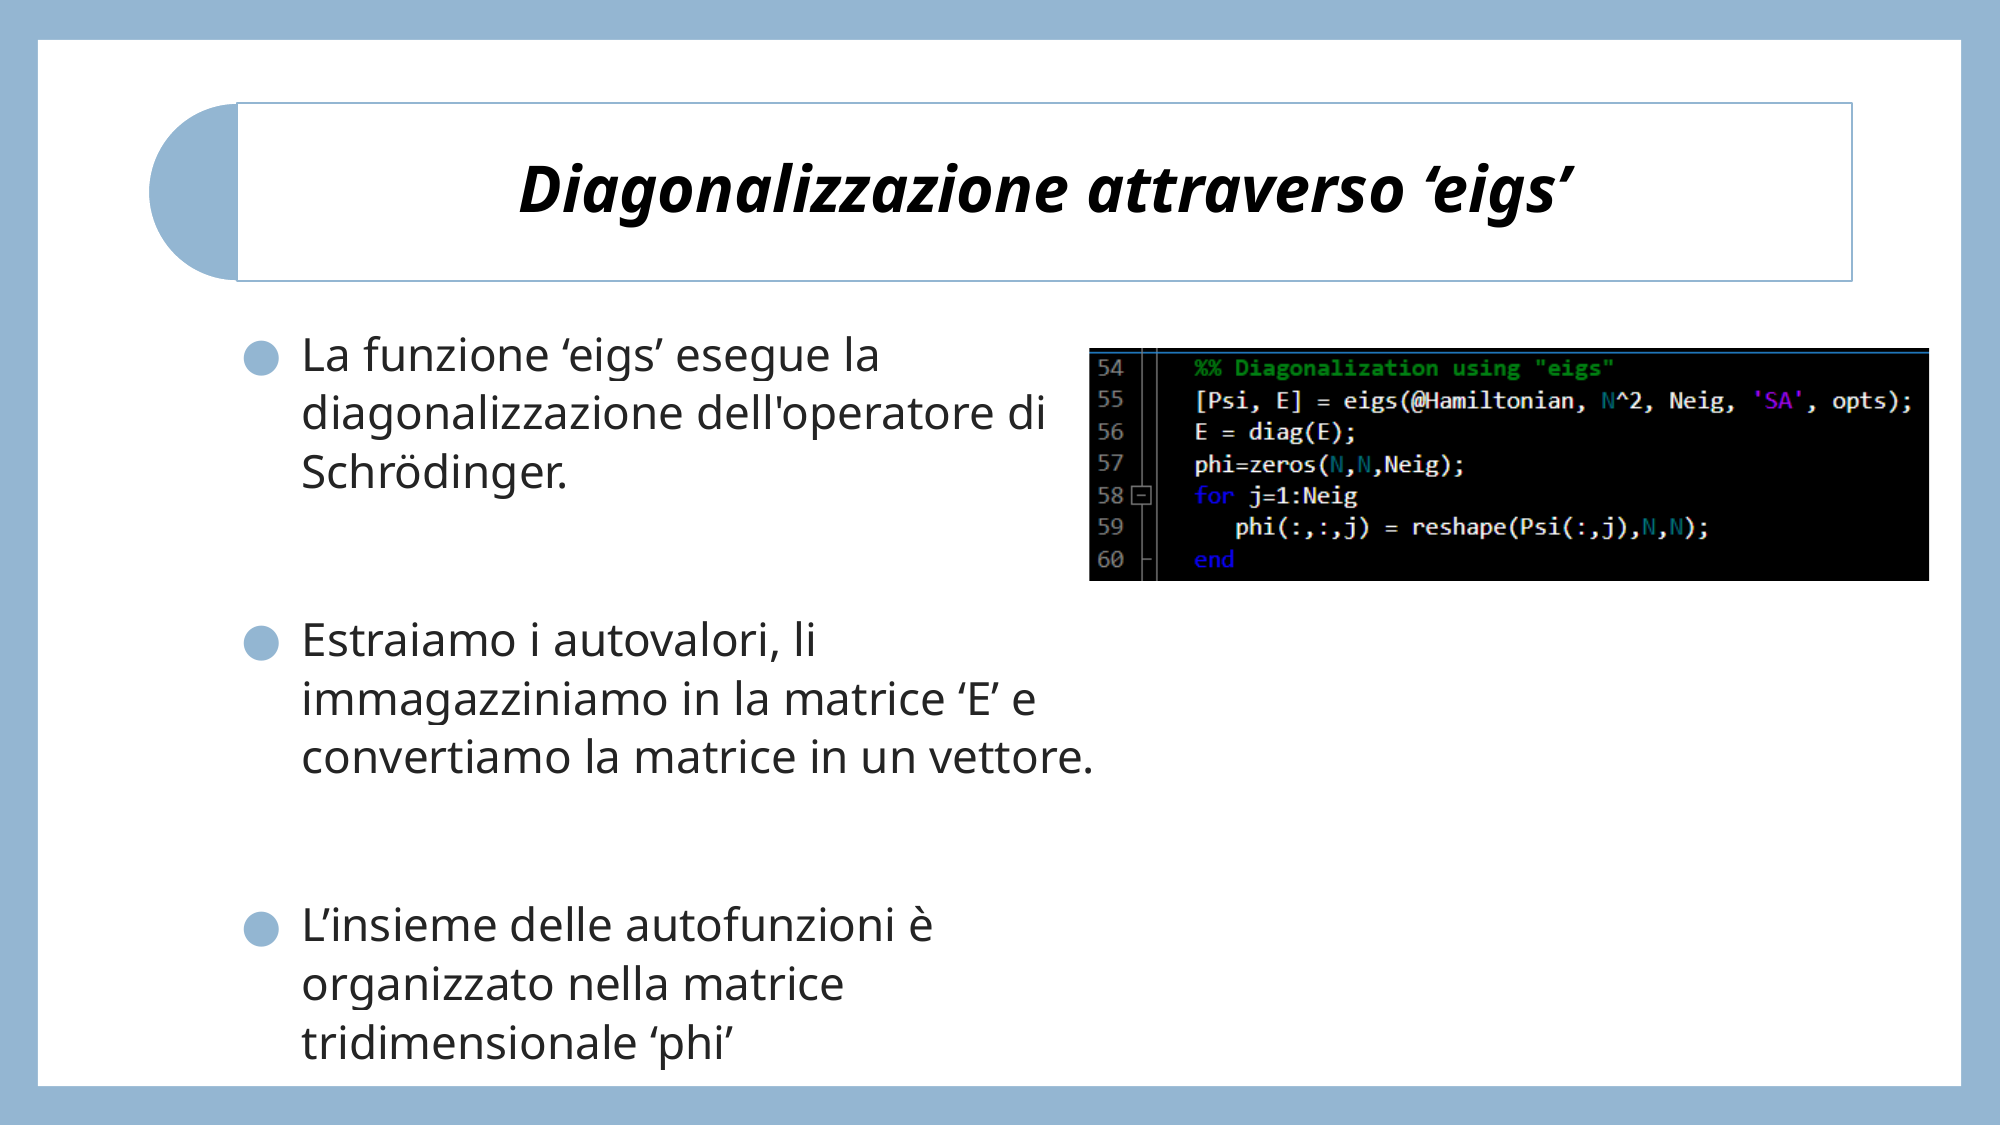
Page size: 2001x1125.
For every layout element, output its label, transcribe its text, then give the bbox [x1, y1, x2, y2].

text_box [147, 102, 1852, 282]
picture [1089, 348, 1930, 581]
text_box La funzione ‘eigs’ esegue la diagonalizzazione dell'operatore di Schrödinger. Estraiamo i autovalori, li immagazziniamo in la matrice ‘E’ e convertiamo la matrice in un vettore. L’insieme delle autofunzioni è organizzato nella matrice tridimensionale ‘phi’ [211, 306, 1117, 1086]
